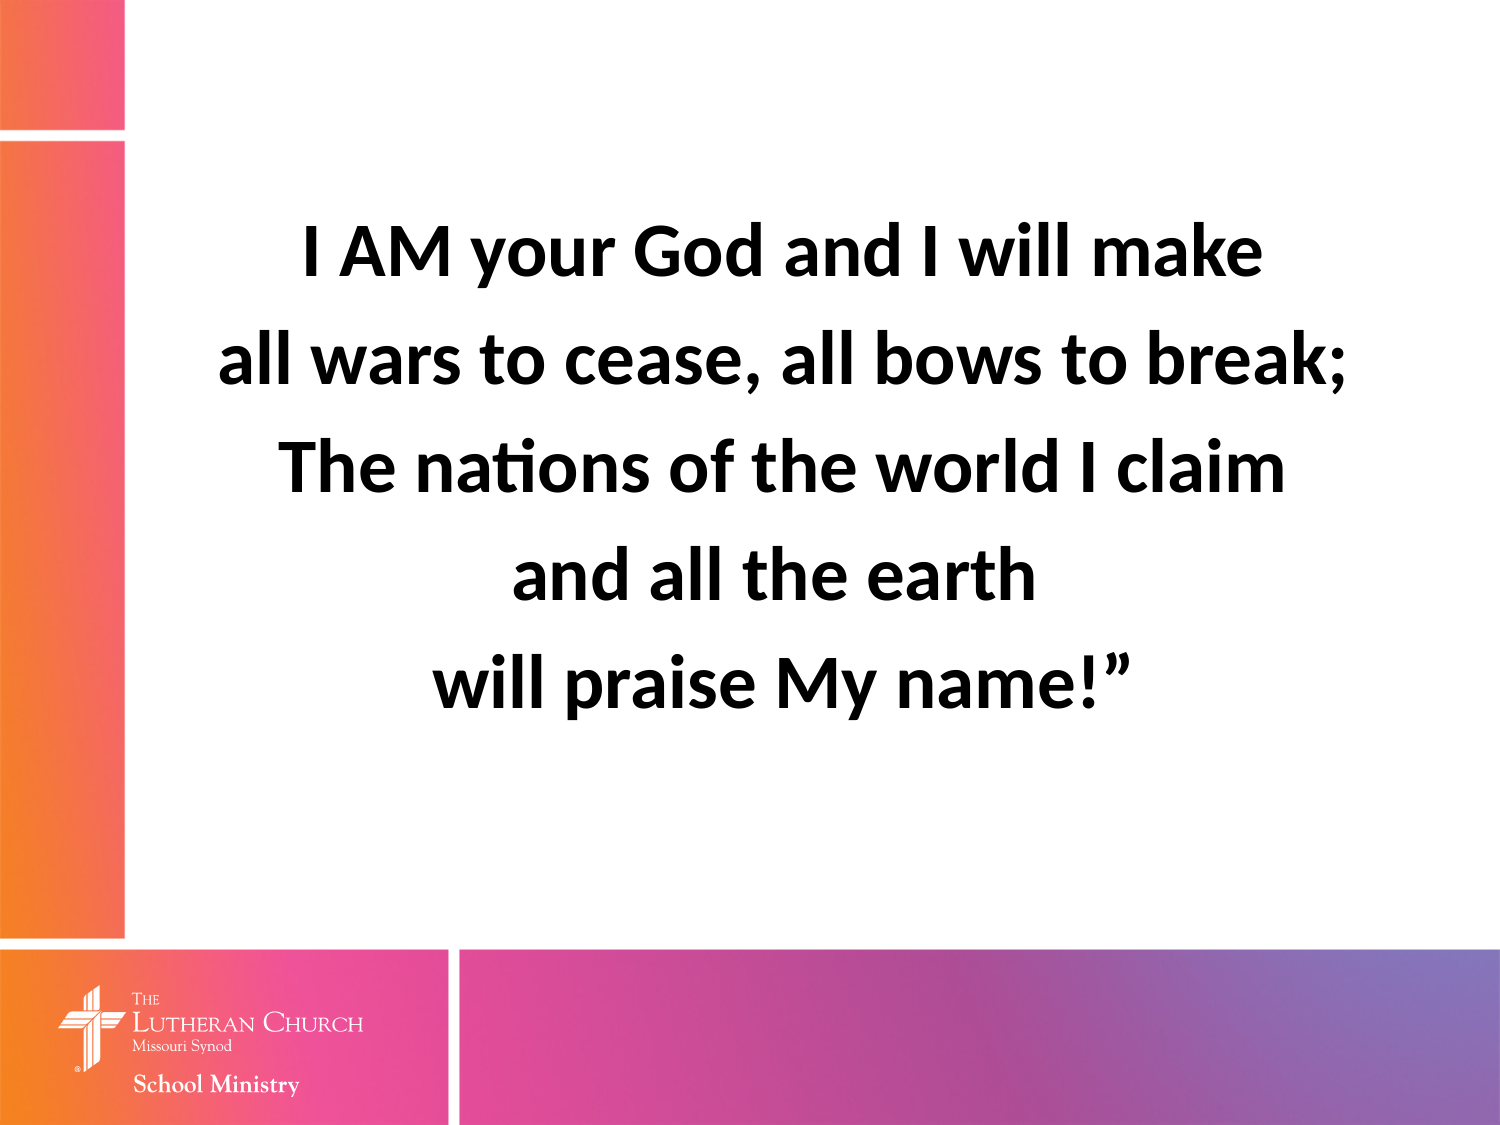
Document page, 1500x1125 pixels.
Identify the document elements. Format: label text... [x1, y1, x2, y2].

list I AM your God and I will make all wars to cease, all bows to break; The nations of the world I claim and all the earth will praise My name!” [170, 191, 1397, 731]
picture [0, 0, 1500, 1125]
